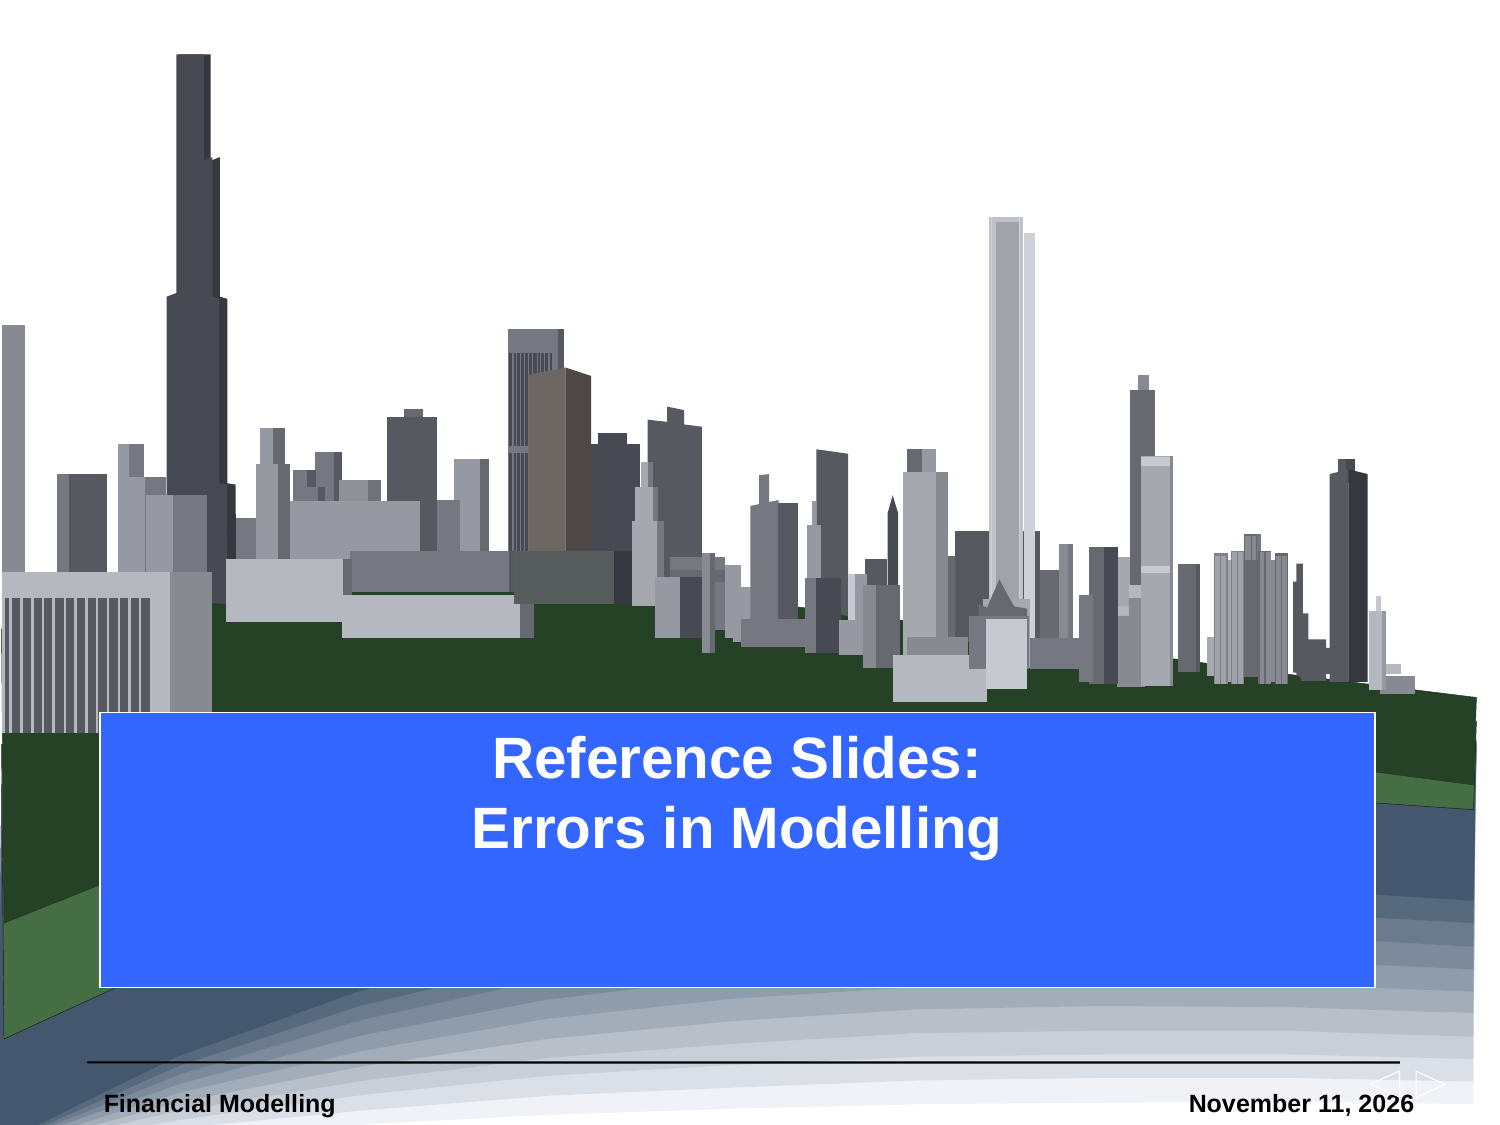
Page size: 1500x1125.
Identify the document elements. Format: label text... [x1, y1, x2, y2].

title Reference Slides: Errors in Modelling [99, 712, 1376, 988]
